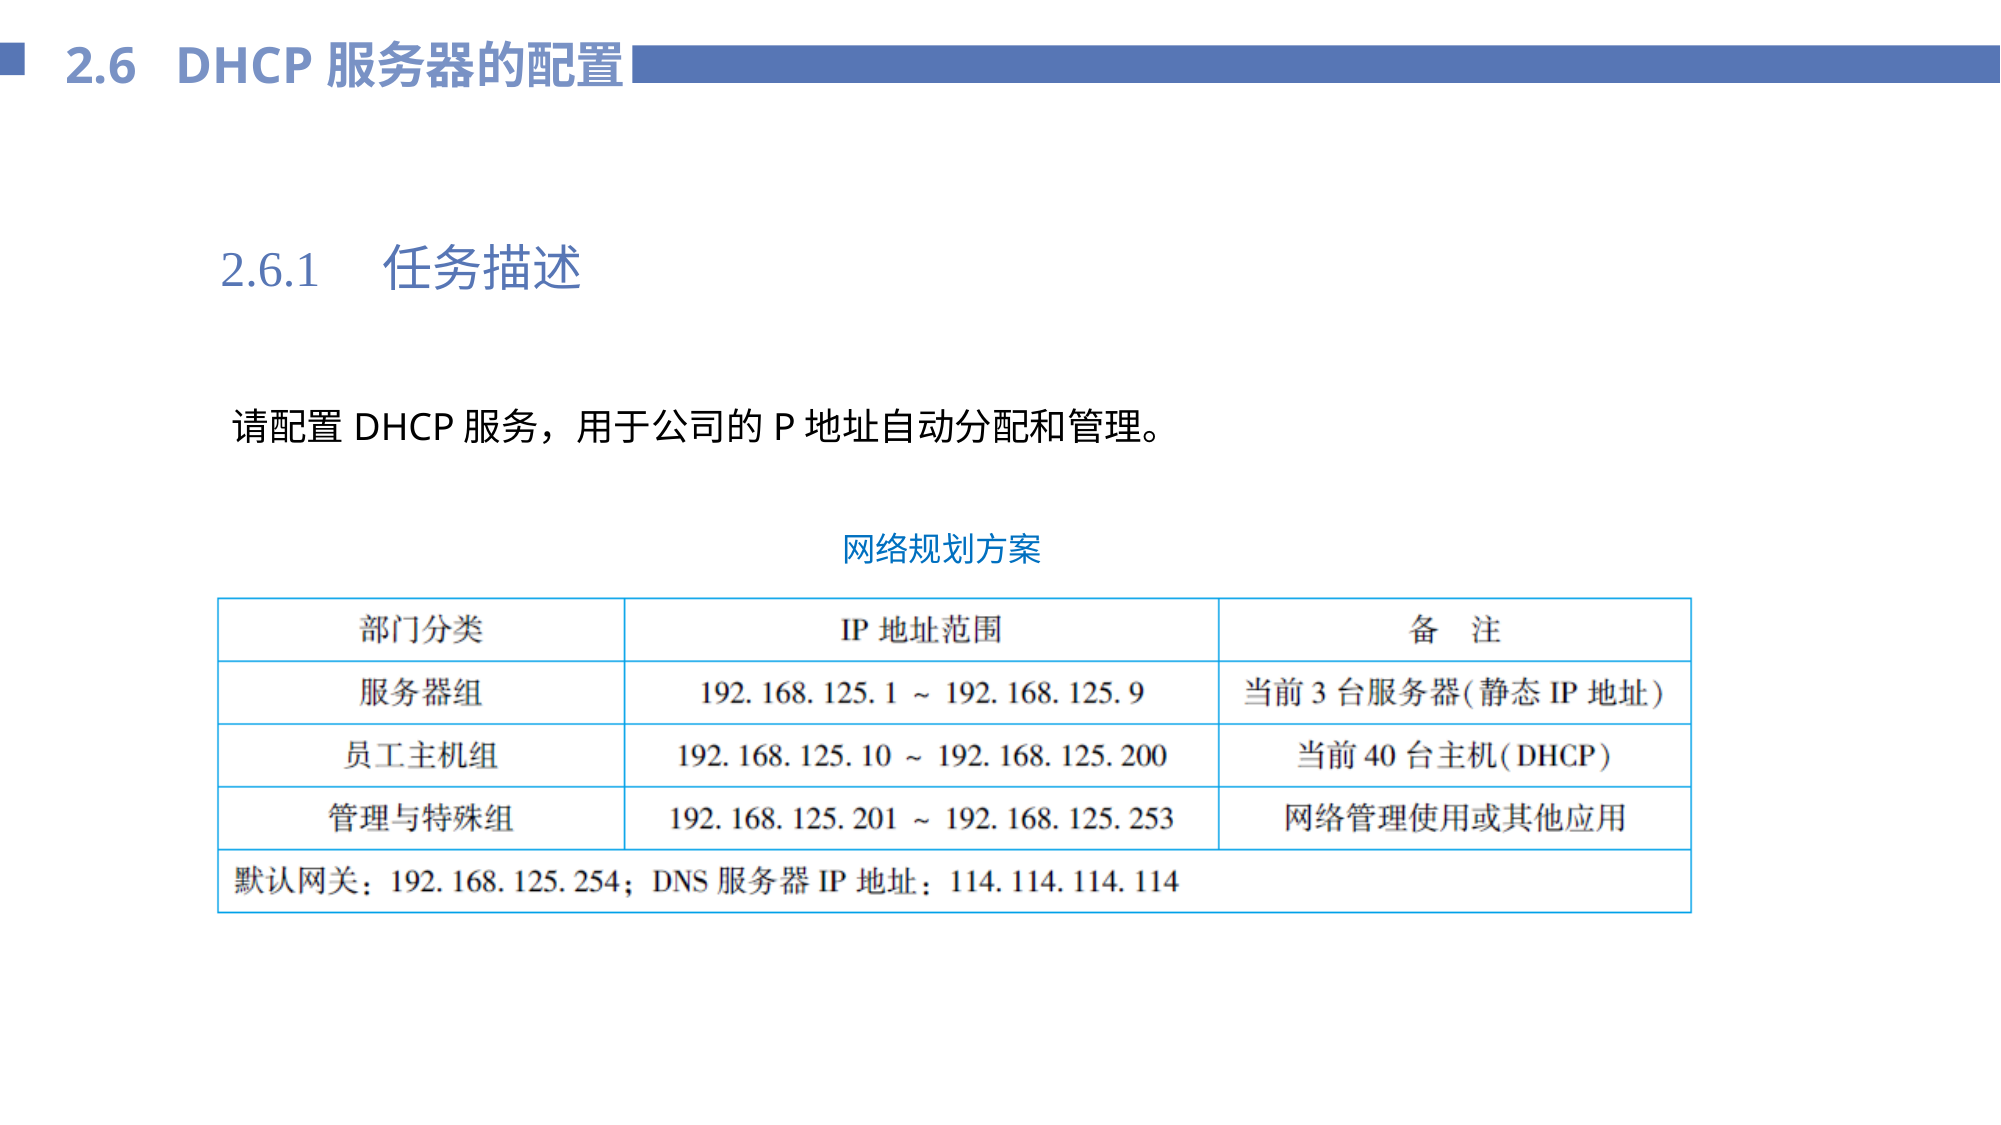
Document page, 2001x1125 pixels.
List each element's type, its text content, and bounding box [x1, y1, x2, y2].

text_box [0, 41, 26, 76]
text_box 2.6.1 任务描述 [205, 229, 980, 304]
text_box 2.6 DHCP服务器的配置 [65, 33, 627, 94]
text_box [631, 44, 2000, 84]
text_box 请配置DHCP服务，用于公司的P地址自动分配和管理。 [156, 380, 1585, 448]
text_box 网络规划方案 [827, 520, 1261, 576]
picture [205, 590, 1700, 923]
